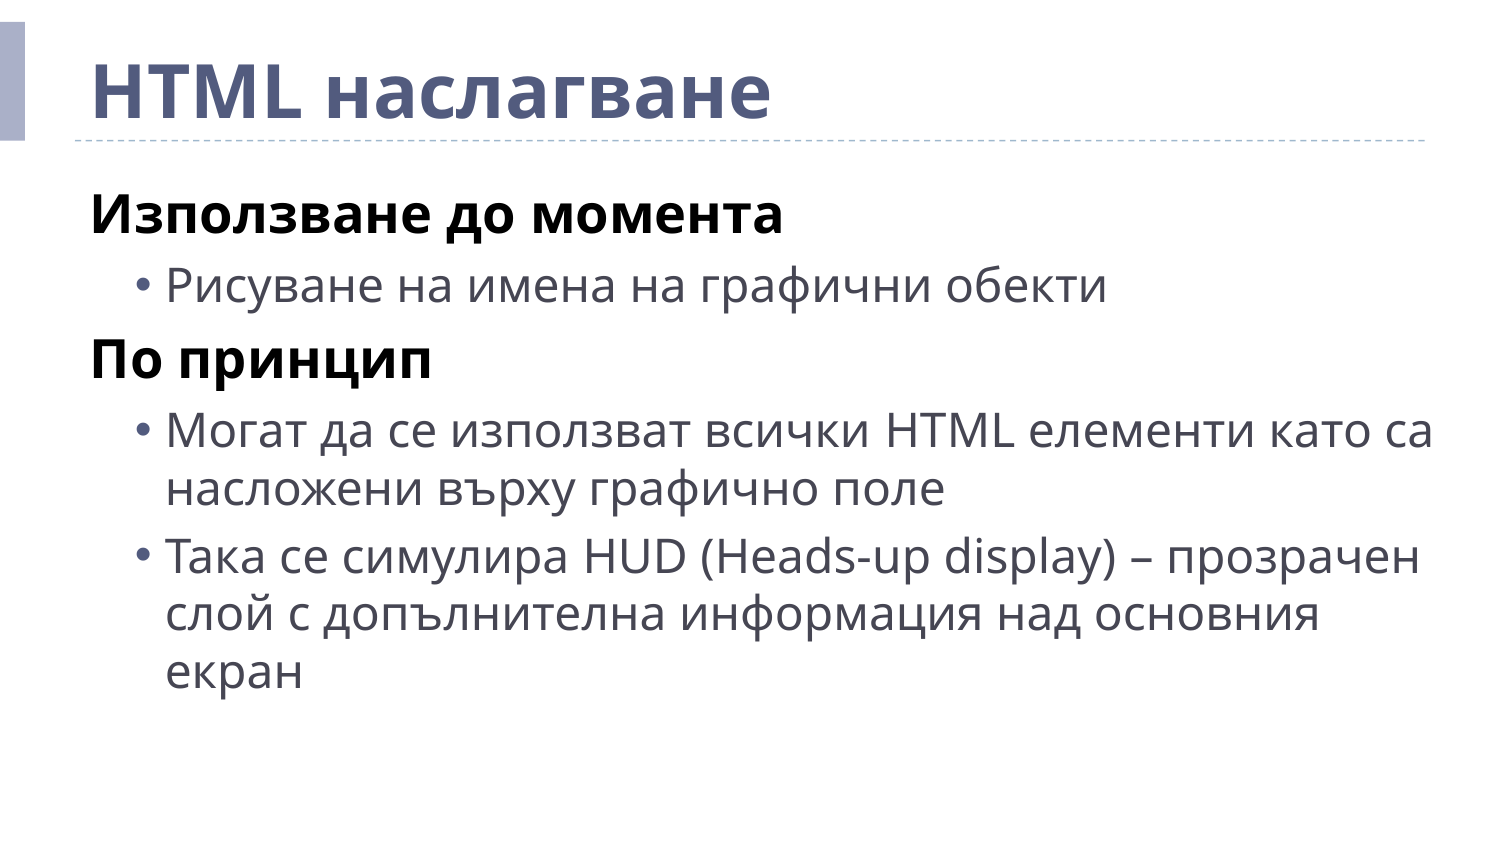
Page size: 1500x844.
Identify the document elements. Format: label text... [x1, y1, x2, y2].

title HTML наслагване [75, 18, 1475, 141]
list Използване до момента Рисуване на имена на графични обекти По принцип Могат да се използват всички HTML елементи като са насложени върху графично поле Така се симулира HUD (Heads-up display) – прозрачен слой с допълнителна информация над основния екран [75, 171, 1475, 835]
